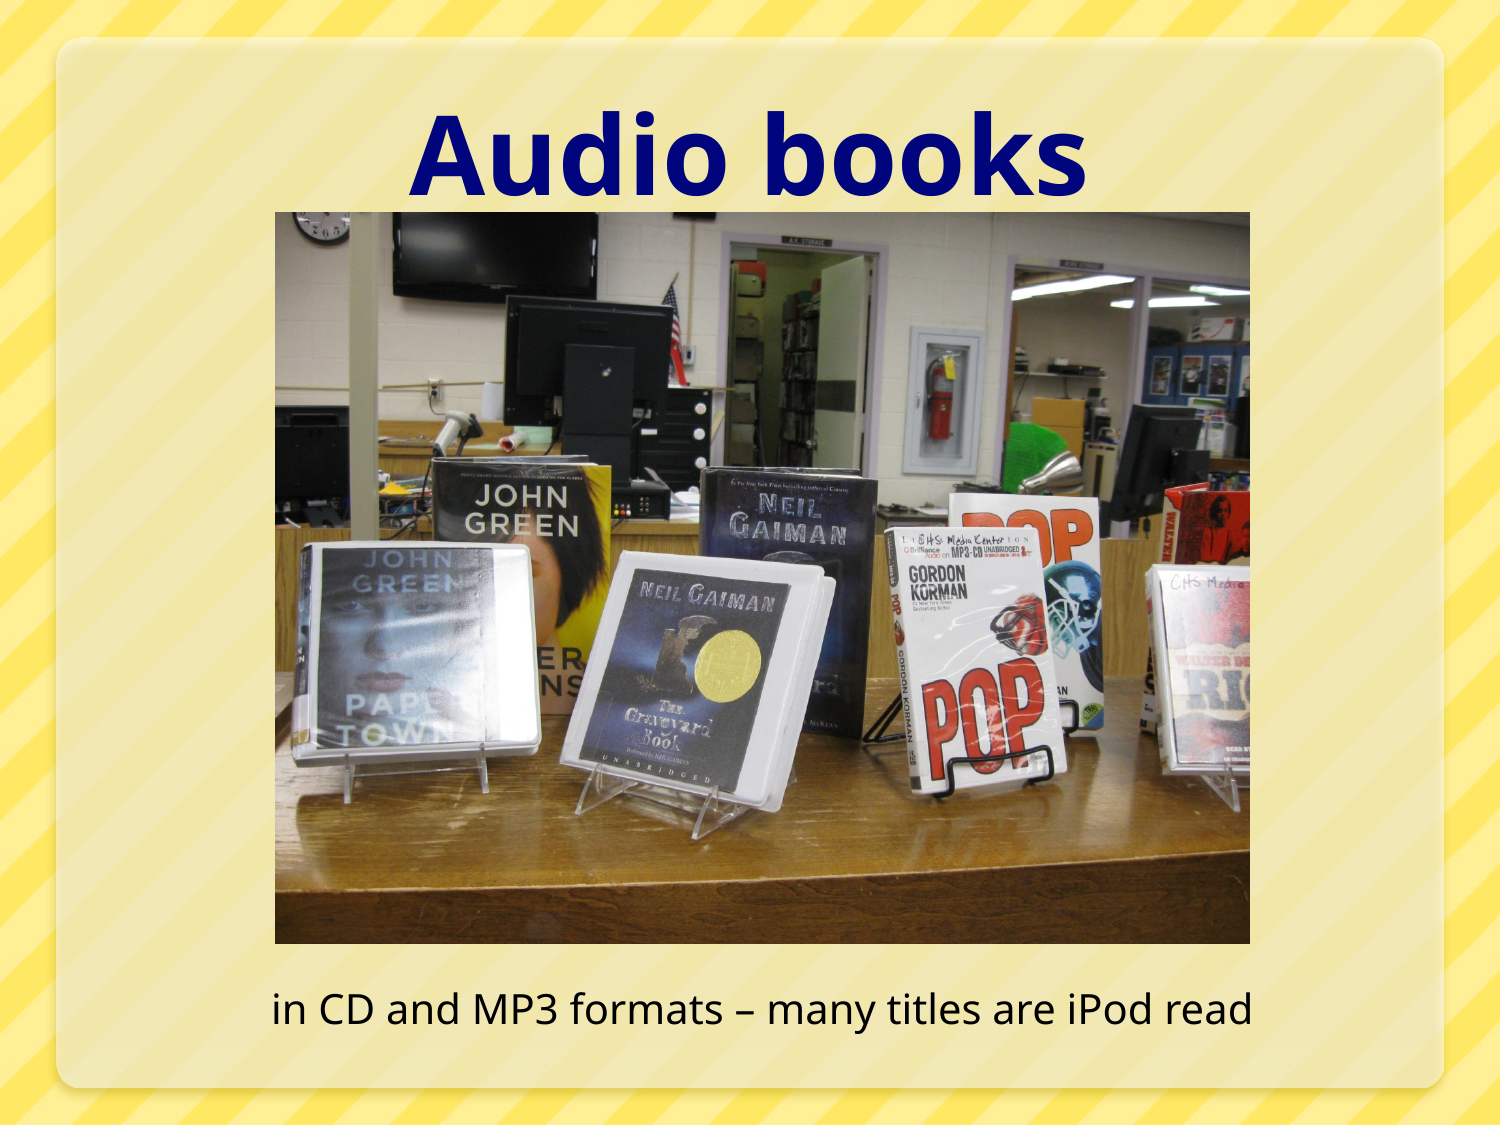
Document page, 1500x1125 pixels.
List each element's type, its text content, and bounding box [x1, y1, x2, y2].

text_box in CD and MP3 formats – many titles are iPod read [137, 975, 1388, 1040]
title Audio books [75, 37, 1425, 225]
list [274, 212, 1250, 944]
